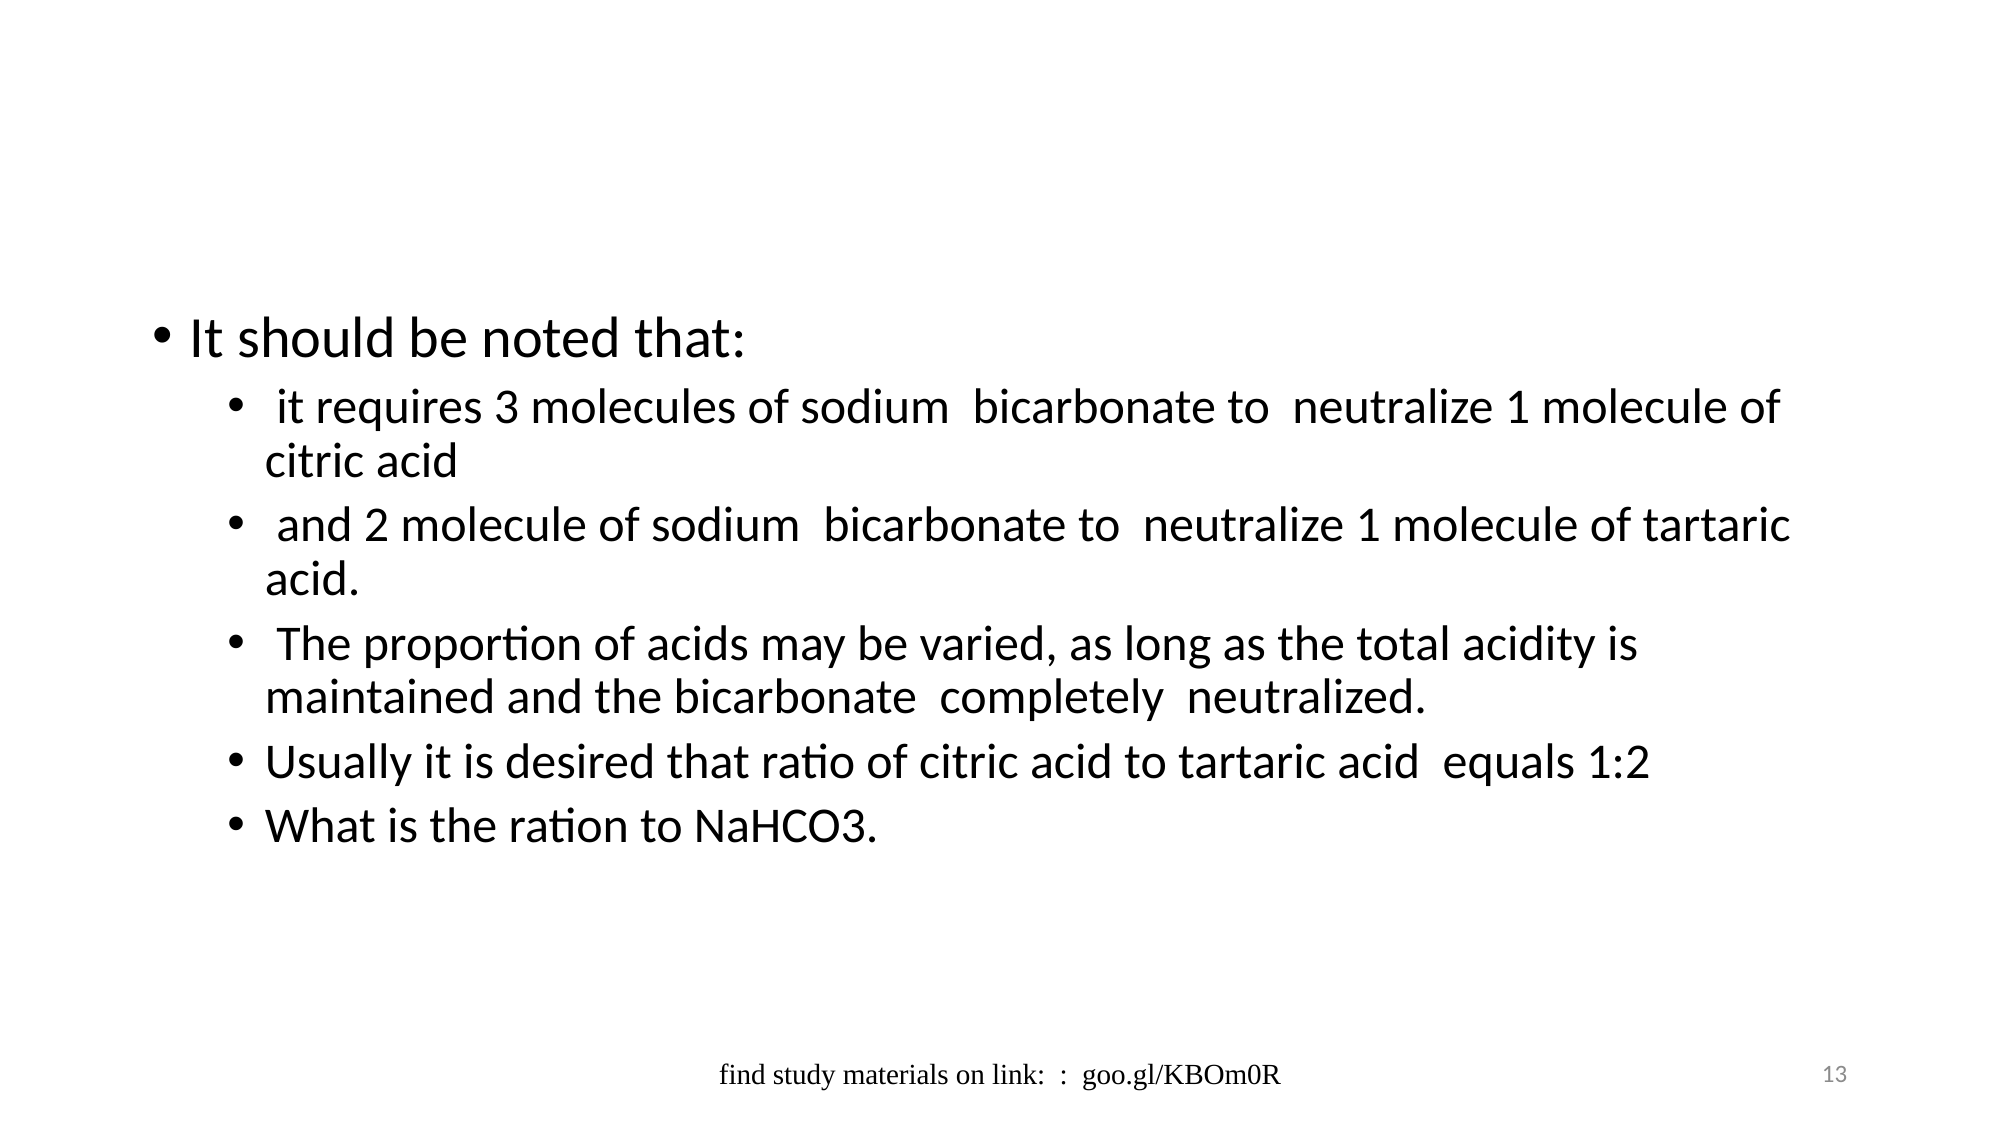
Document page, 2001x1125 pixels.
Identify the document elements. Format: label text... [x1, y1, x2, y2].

footer find study materials on link: : goo.gl/KBOm0R [662, 1042, 1338, 1103]
list It should be noted that: it requires 3 molecules of sodium bicarbonate to neutralize 1 molecule of citric acid and 2 molecule of sodium bicarbonate to neutralize 1 molecule of tartaric acid. The proportion of acids may be varied, as long as the total acidity is maintained and the bicarbonate completely neutralized. Usually it is desired that ratio of citric acid to tartaric acid equals 1:2 What is the ration to NaHCO3. [137, 299, 1863, 1014]
slide_number 13 [1412, 1042, 1863, 1103]
